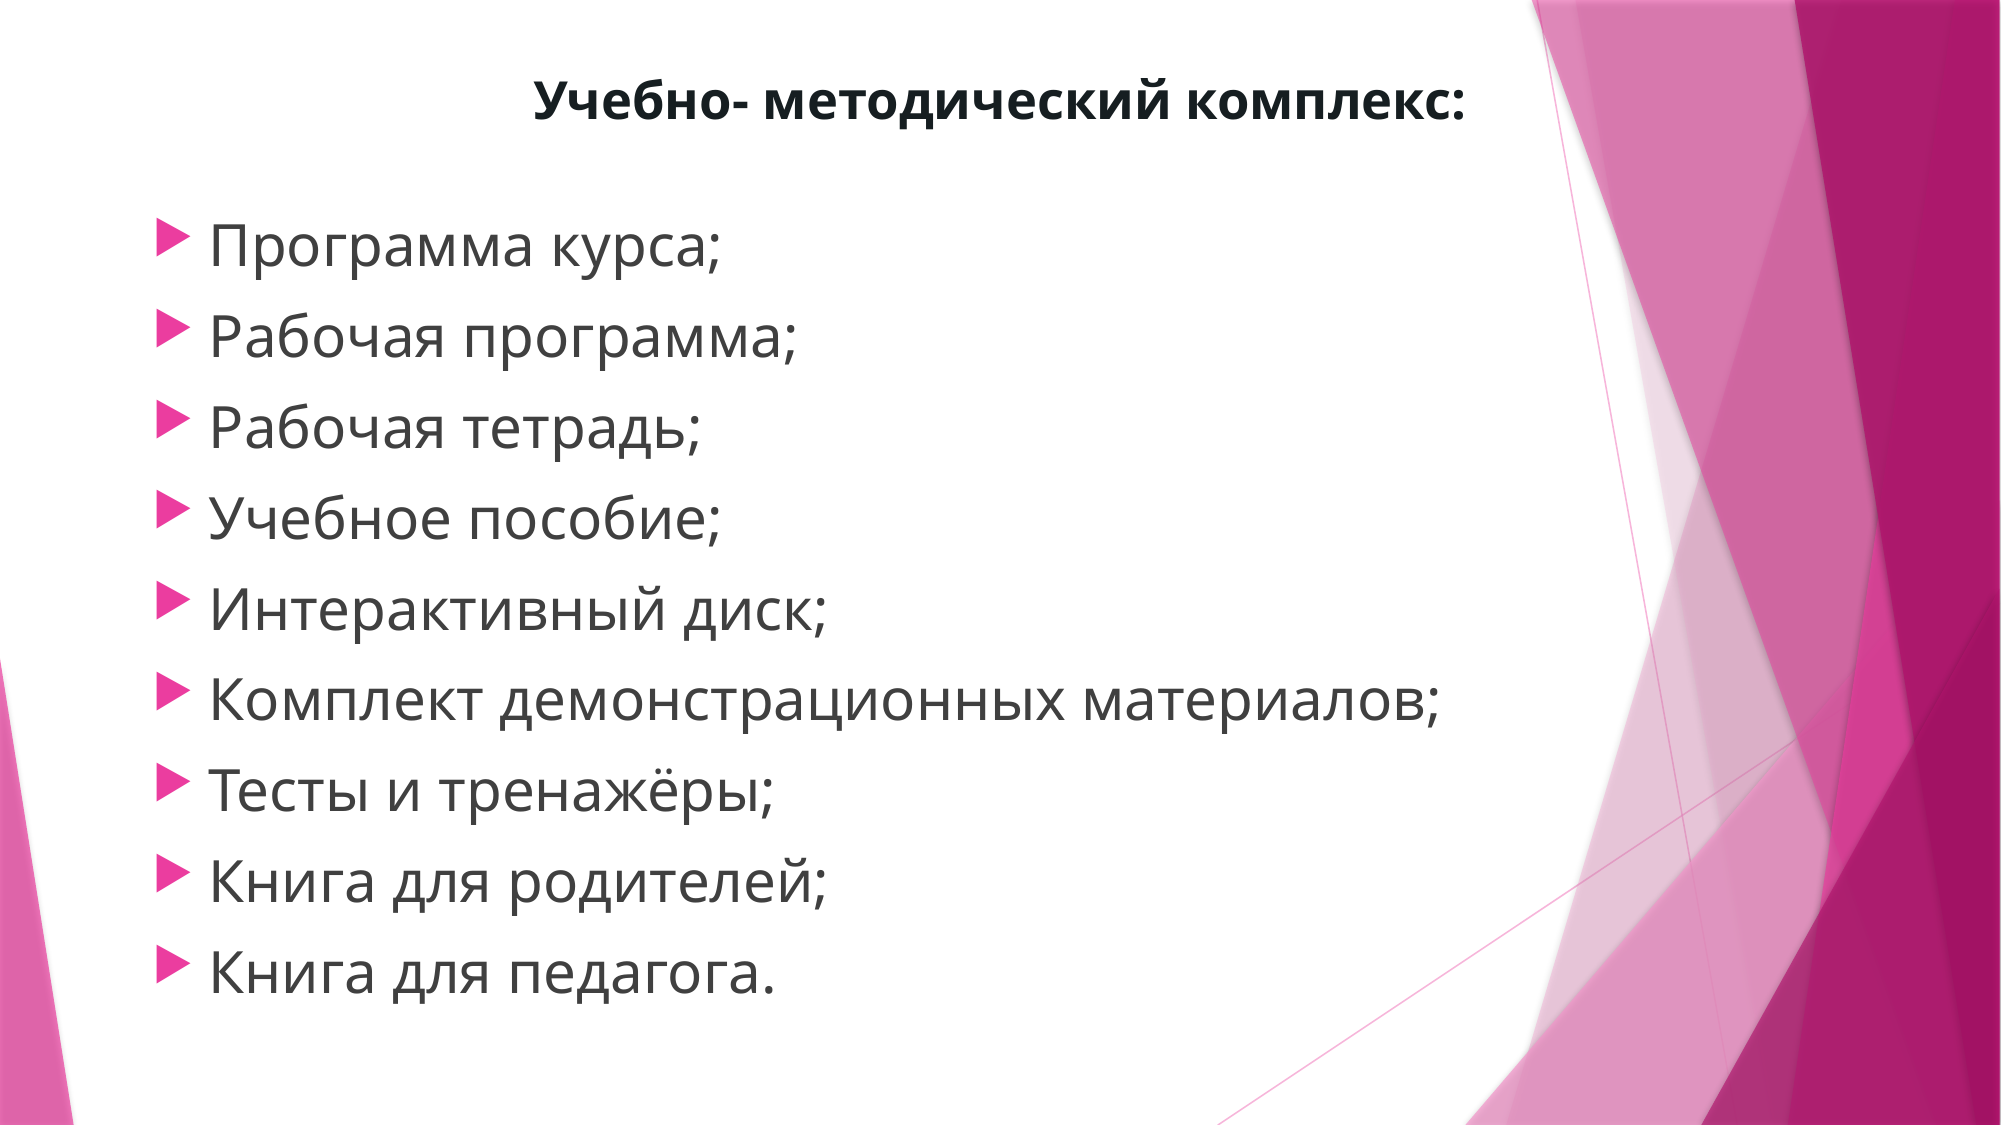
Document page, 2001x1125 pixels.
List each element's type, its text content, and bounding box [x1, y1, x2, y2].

list Программа курса; Рабочая программа; Рабочая тетрадь; Учебное пособие; Интерактивный диск; Комплект демонстрационных материалов; Тесты и тренажёры; Книга для родителей; Книга для педагога. [137, 200, 1863, 1014]
title Учебно- методический комплекс: [137, 59, 1863, 200]
